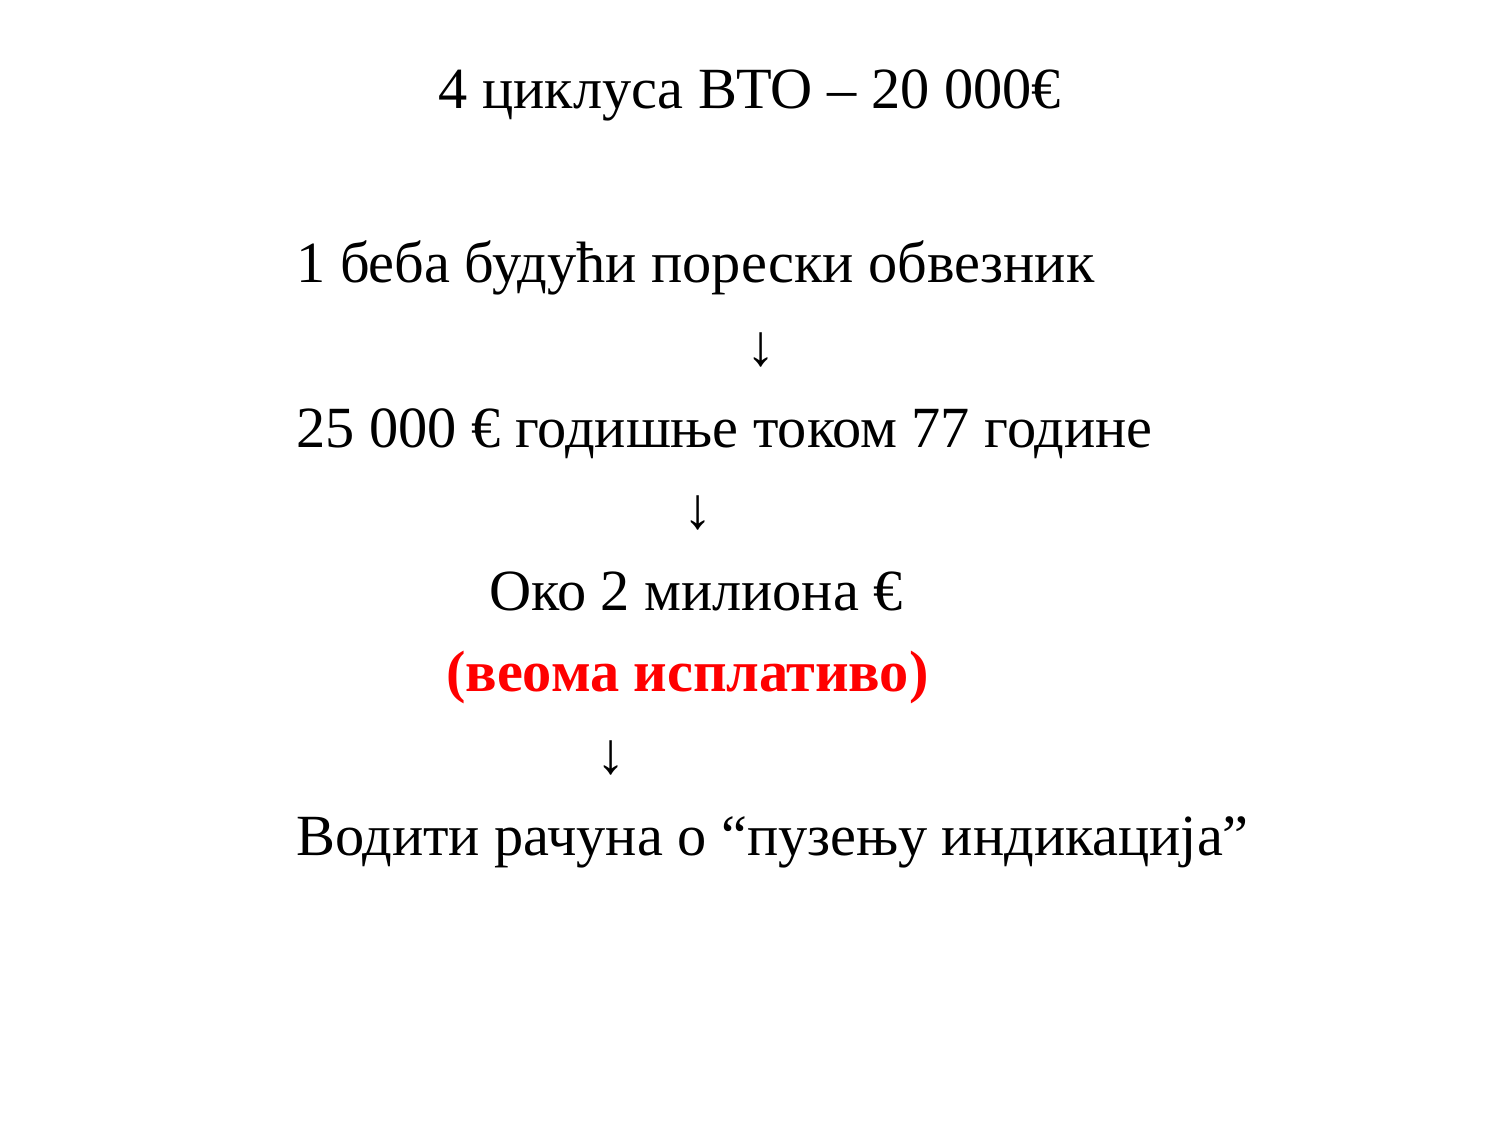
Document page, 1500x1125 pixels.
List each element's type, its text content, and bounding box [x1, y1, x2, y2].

title 4 циклуса ВТО – 20 000€ [75, 45, 1425, 197]
list 1 беба будући порески обвезник ↓ 25 000 € годишње током 77 године ↓ Око 2 милиона € (веома исплативо) ↓ Водити рачуна о “пузењу индикација” [75, 208, 1425, 1005]
